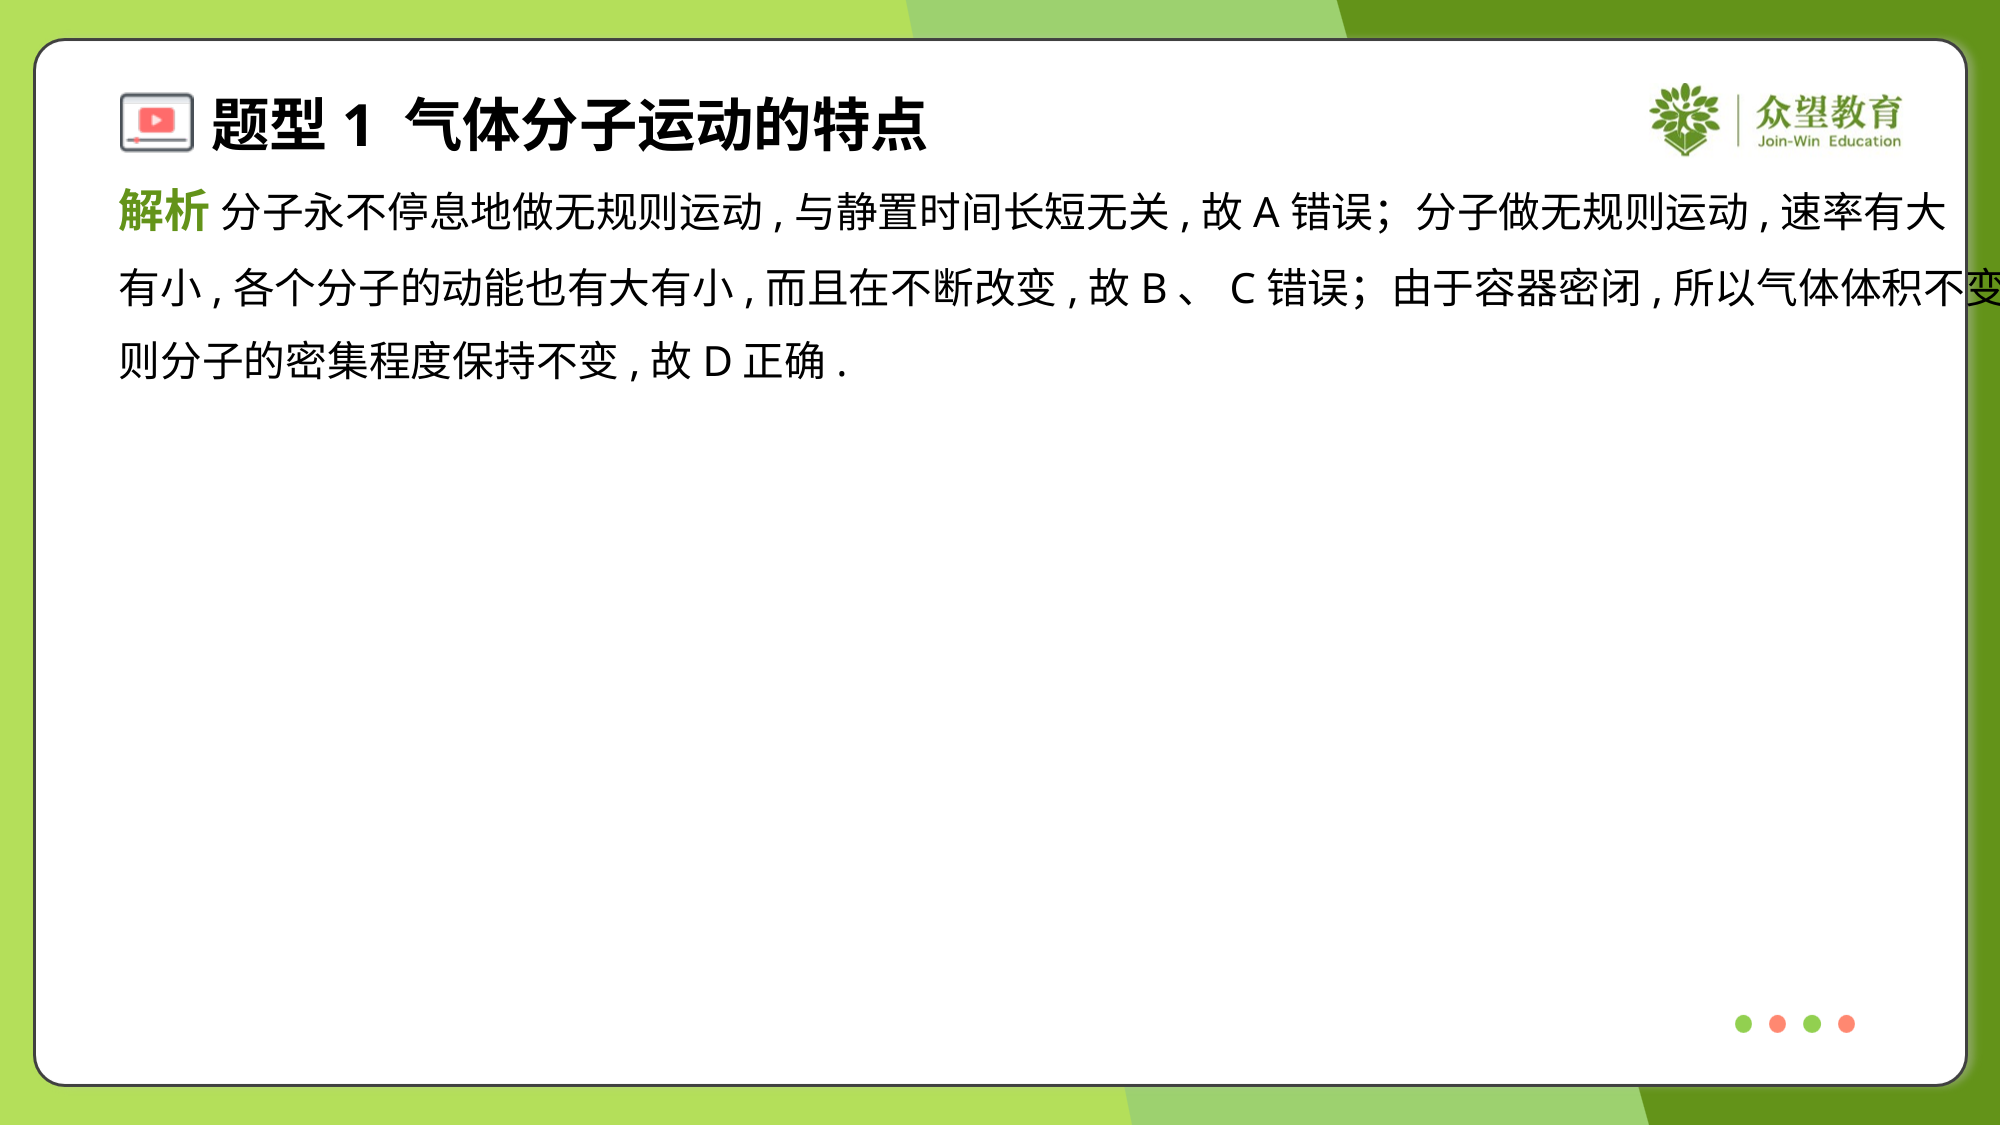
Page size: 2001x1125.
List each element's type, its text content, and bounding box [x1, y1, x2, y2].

text_box 解析 分子永不停息地做无规则运动,与静置时间长短无关,故A错误；分子做无规则运动,速率有大 有小,各个分子的动能也有大有小,而且在不断改变,故B、C错误；由于容器密闭,所以气体体积不变, 则分子的密集程度保持不变,故D正确. [118, 159, 1883, 377]
picture [0, 0, 2000, 1125]
